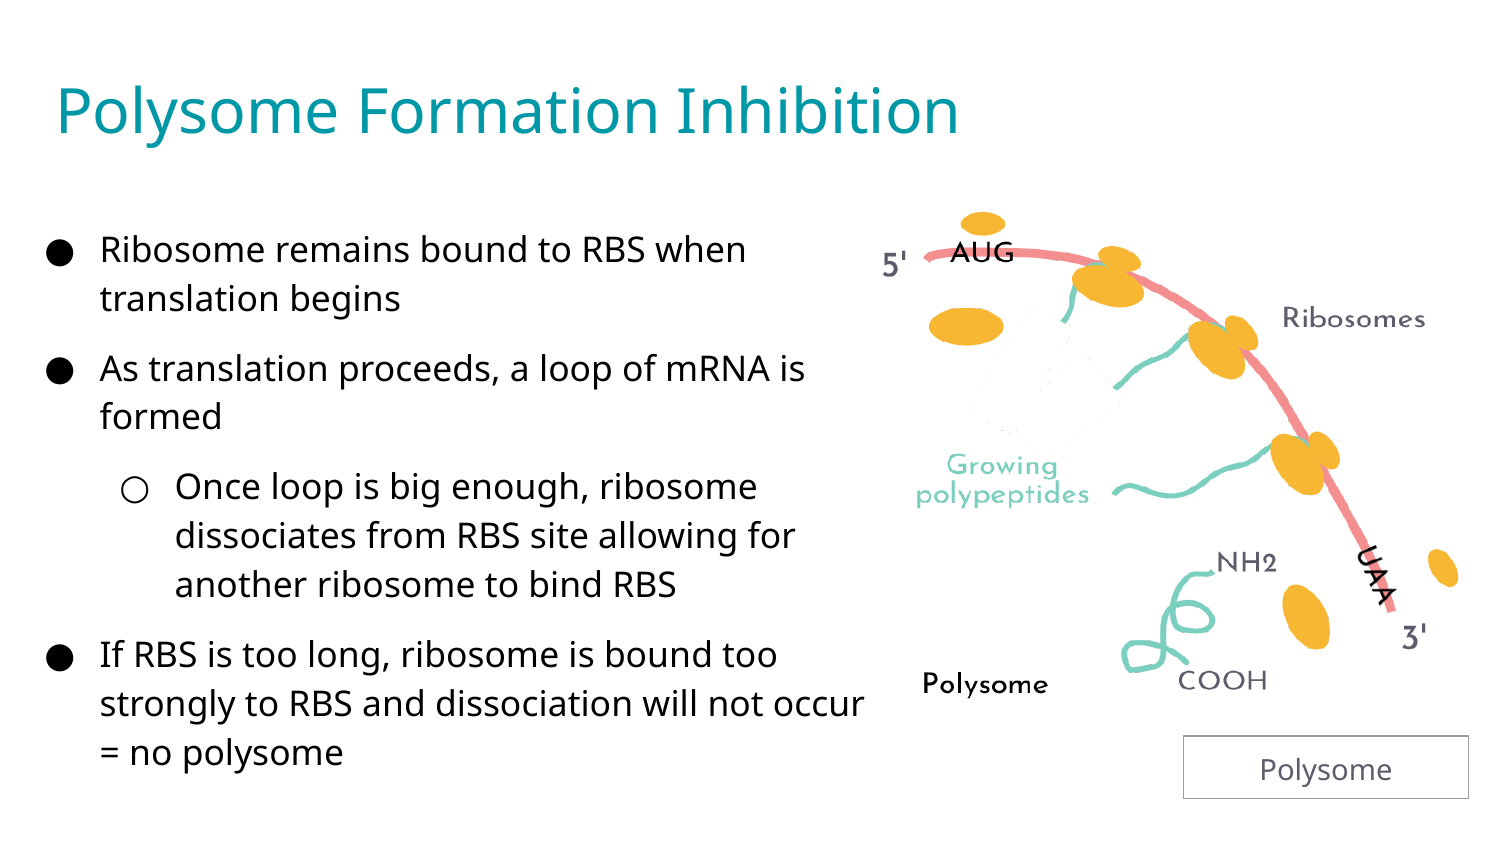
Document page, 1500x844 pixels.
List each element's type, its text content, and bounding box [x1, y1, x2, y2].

text_box Polysome Formation Inhibition [40, 56, 1438, 151]
picture [870, 211, 1469, 709]
text_box Polysome [1183, 735, 1469, 799]
text_box Ribosome remains bound to RBS when translation begins As translation proceeds, a loop of mRNA is formed Once loop is big enough, ribosome dissociates from RBS site allowing for another ribosome to bind RBS If RBS is too long, ribosome is bound too strongly to RBS and dissociation will not occur = no polysome [9, 205, 895, 786]
